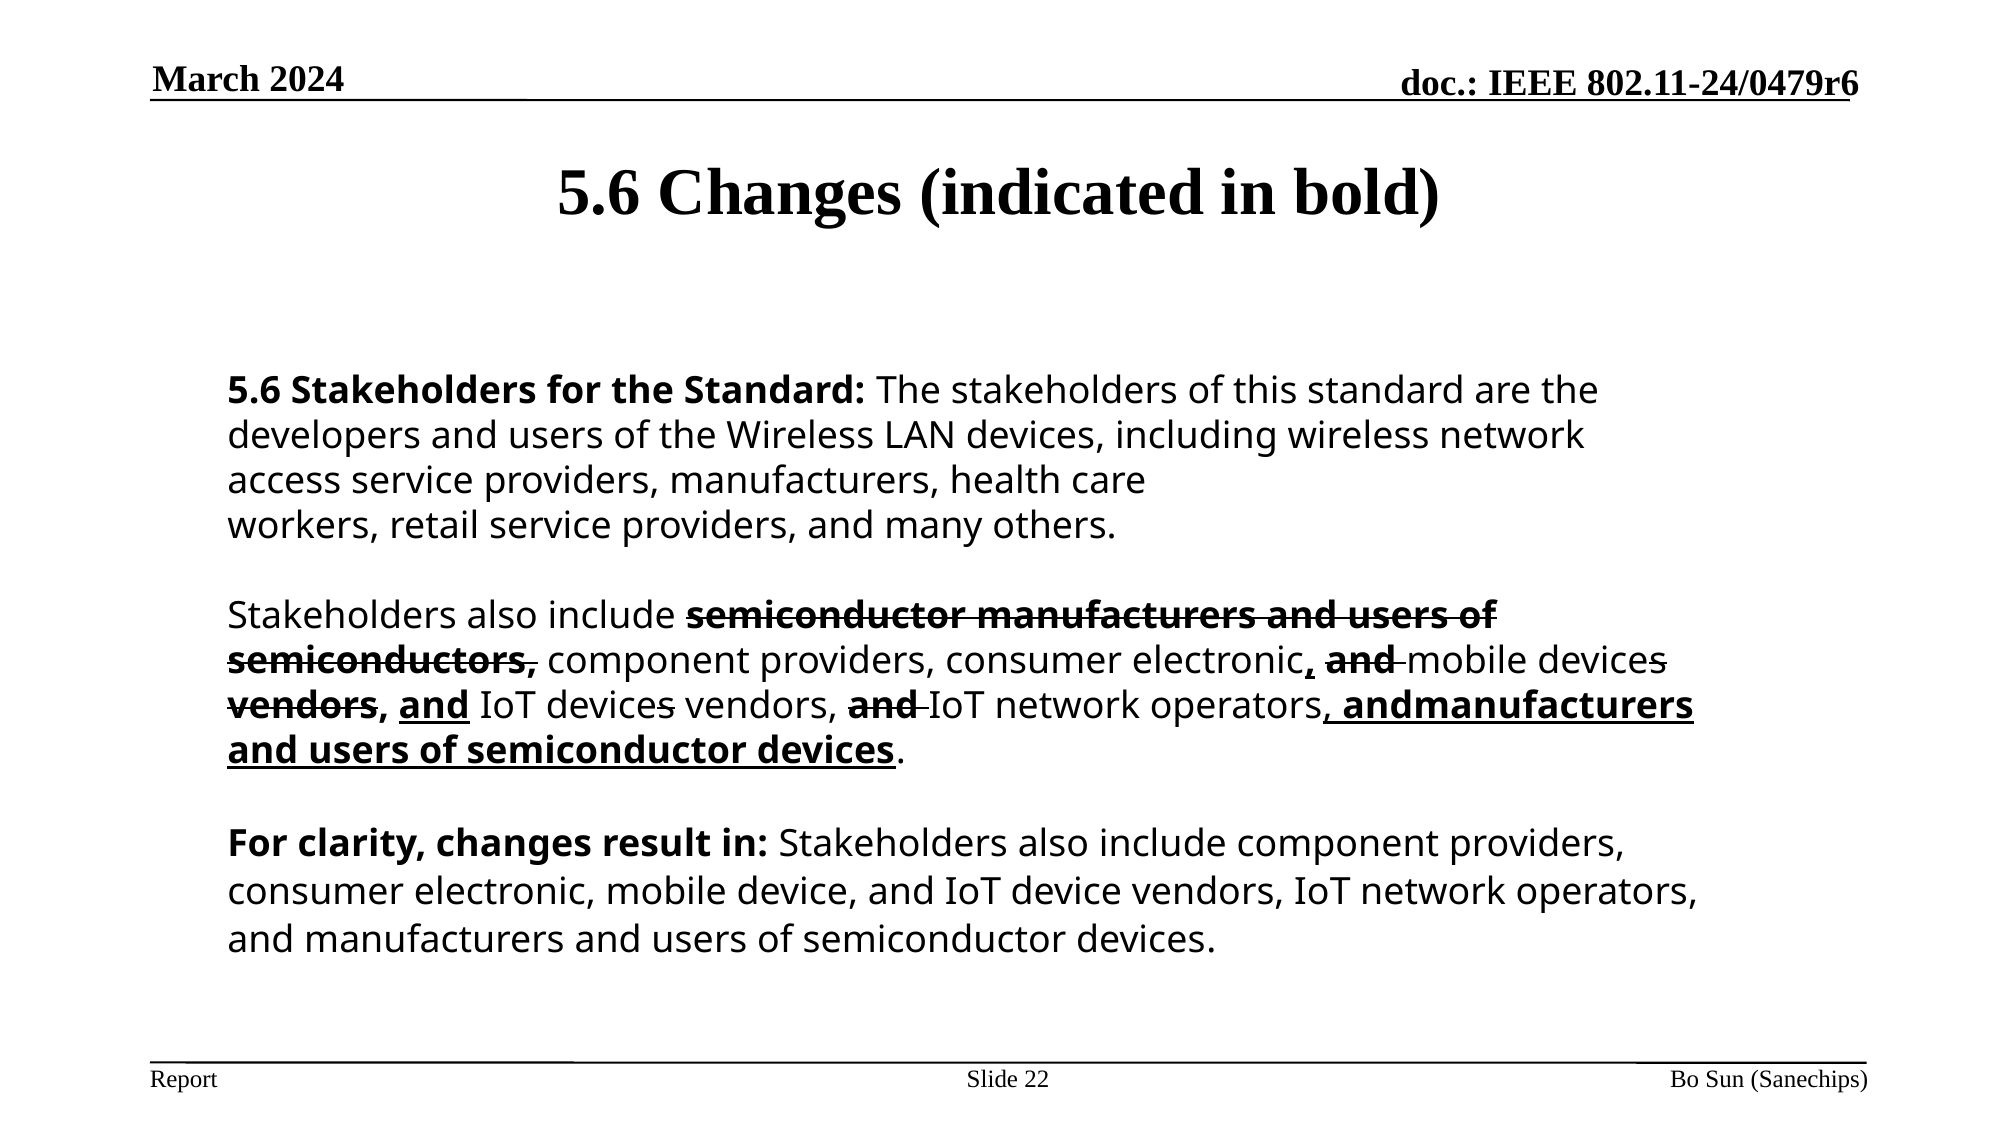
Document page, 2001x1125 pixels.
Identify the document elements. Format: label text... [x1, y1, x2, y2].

text_box 5.6 Stakeholders for the Standard: The stakeholders of this standard are the developers and users of the Wireless LAN devices, including wireless network access service providers, manufacturers, health care workers, retail service providers, and many others. Stakeholders also include semiconductor manufacturers and users of semiconductors, component providers, consumer electronic, and mobile devices vendors, and IoT devices vendors, and IoT network operators, andmanufacturers and users of semiconductor devices. For clarity, changes result in: Stakeholders also include component providers, consumer electronic, mobile device, and IoT device vendors, IoT network operators, and manufacturers and users of semiconductor devices. [212, 358, 1725, 1016]
text_box 5.6 Changes (indicated in bold) [200, 100, 1800, 276]
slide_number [152, 54, 563, 100]
slide_number Slide 22 [949, 1061, 1067, 1123]
footer Bo Sun (Sanechips) [1171, 1061, 1869, 1093]
